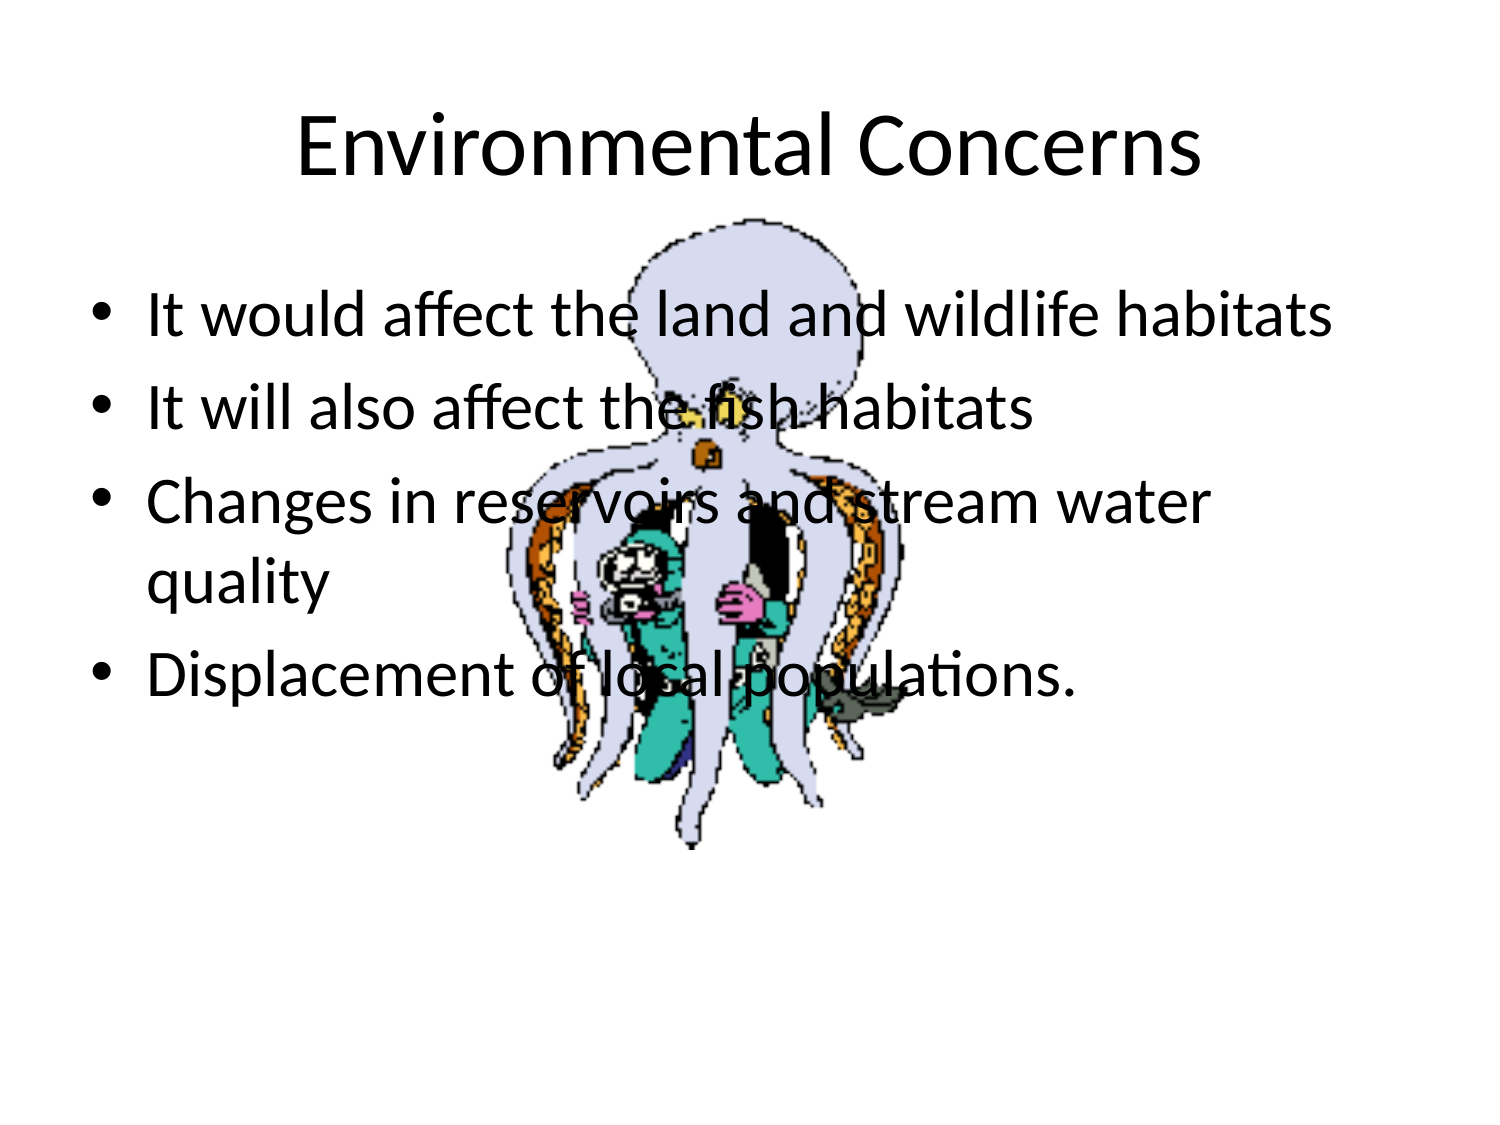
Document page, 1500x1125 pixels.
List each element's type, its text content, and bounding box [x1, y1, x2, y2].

picture [499, 199, 923, 850]
title Environmental Concerns [74, 44, 1426, 233]
list It would affect the land and wildlife habitats It will also affect the fish habitats Changes in reservoirs and stream water quality Displacement of local populations. [74, 262, 1426, 1006]
